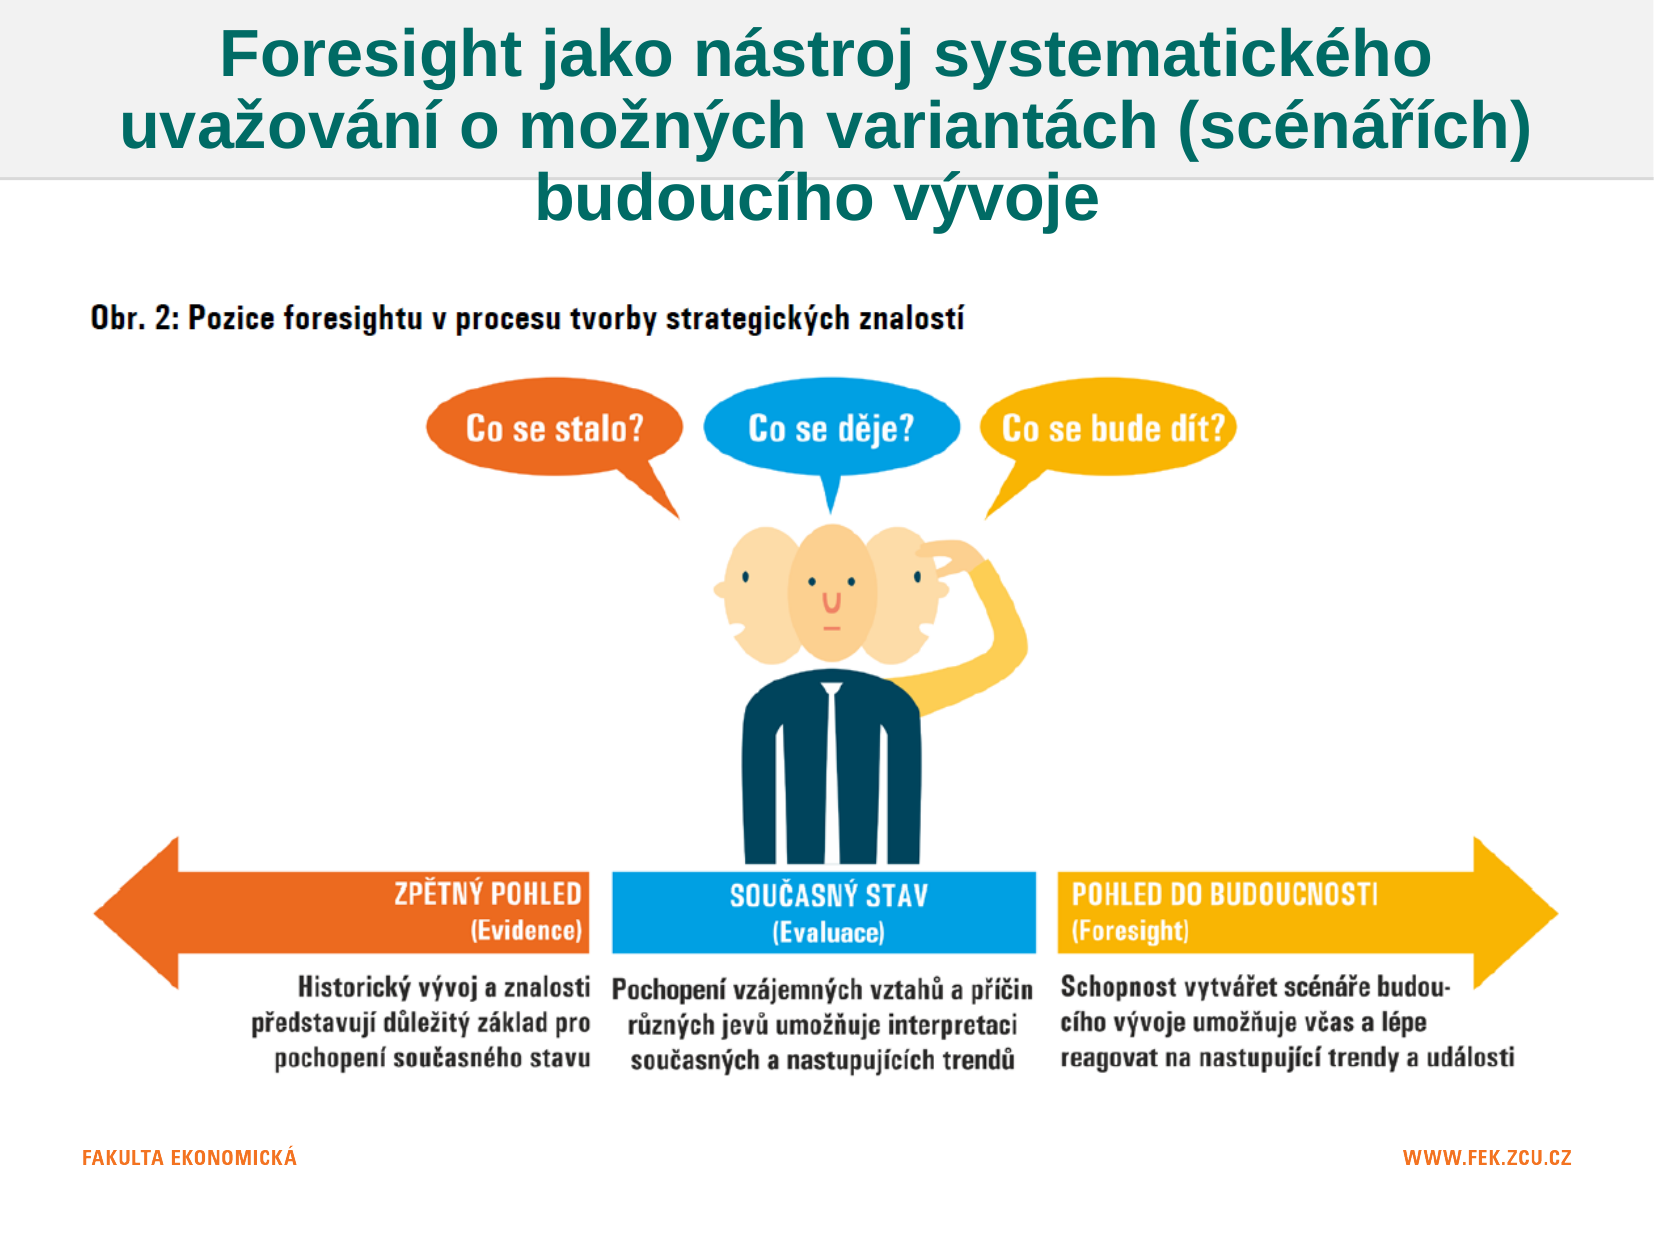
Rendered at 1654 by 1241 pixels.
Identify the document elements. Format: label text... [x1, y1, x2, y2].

picture [70, 1128, 567, 1187]
picture [1086, 1128, 1583, 1187]
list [26, 290, 1627, 1124]
title Foresight jako nástroj systematického uvažování o možných variantách (scénářích) budoucího vývoje [0, 0, 1654, 255]
